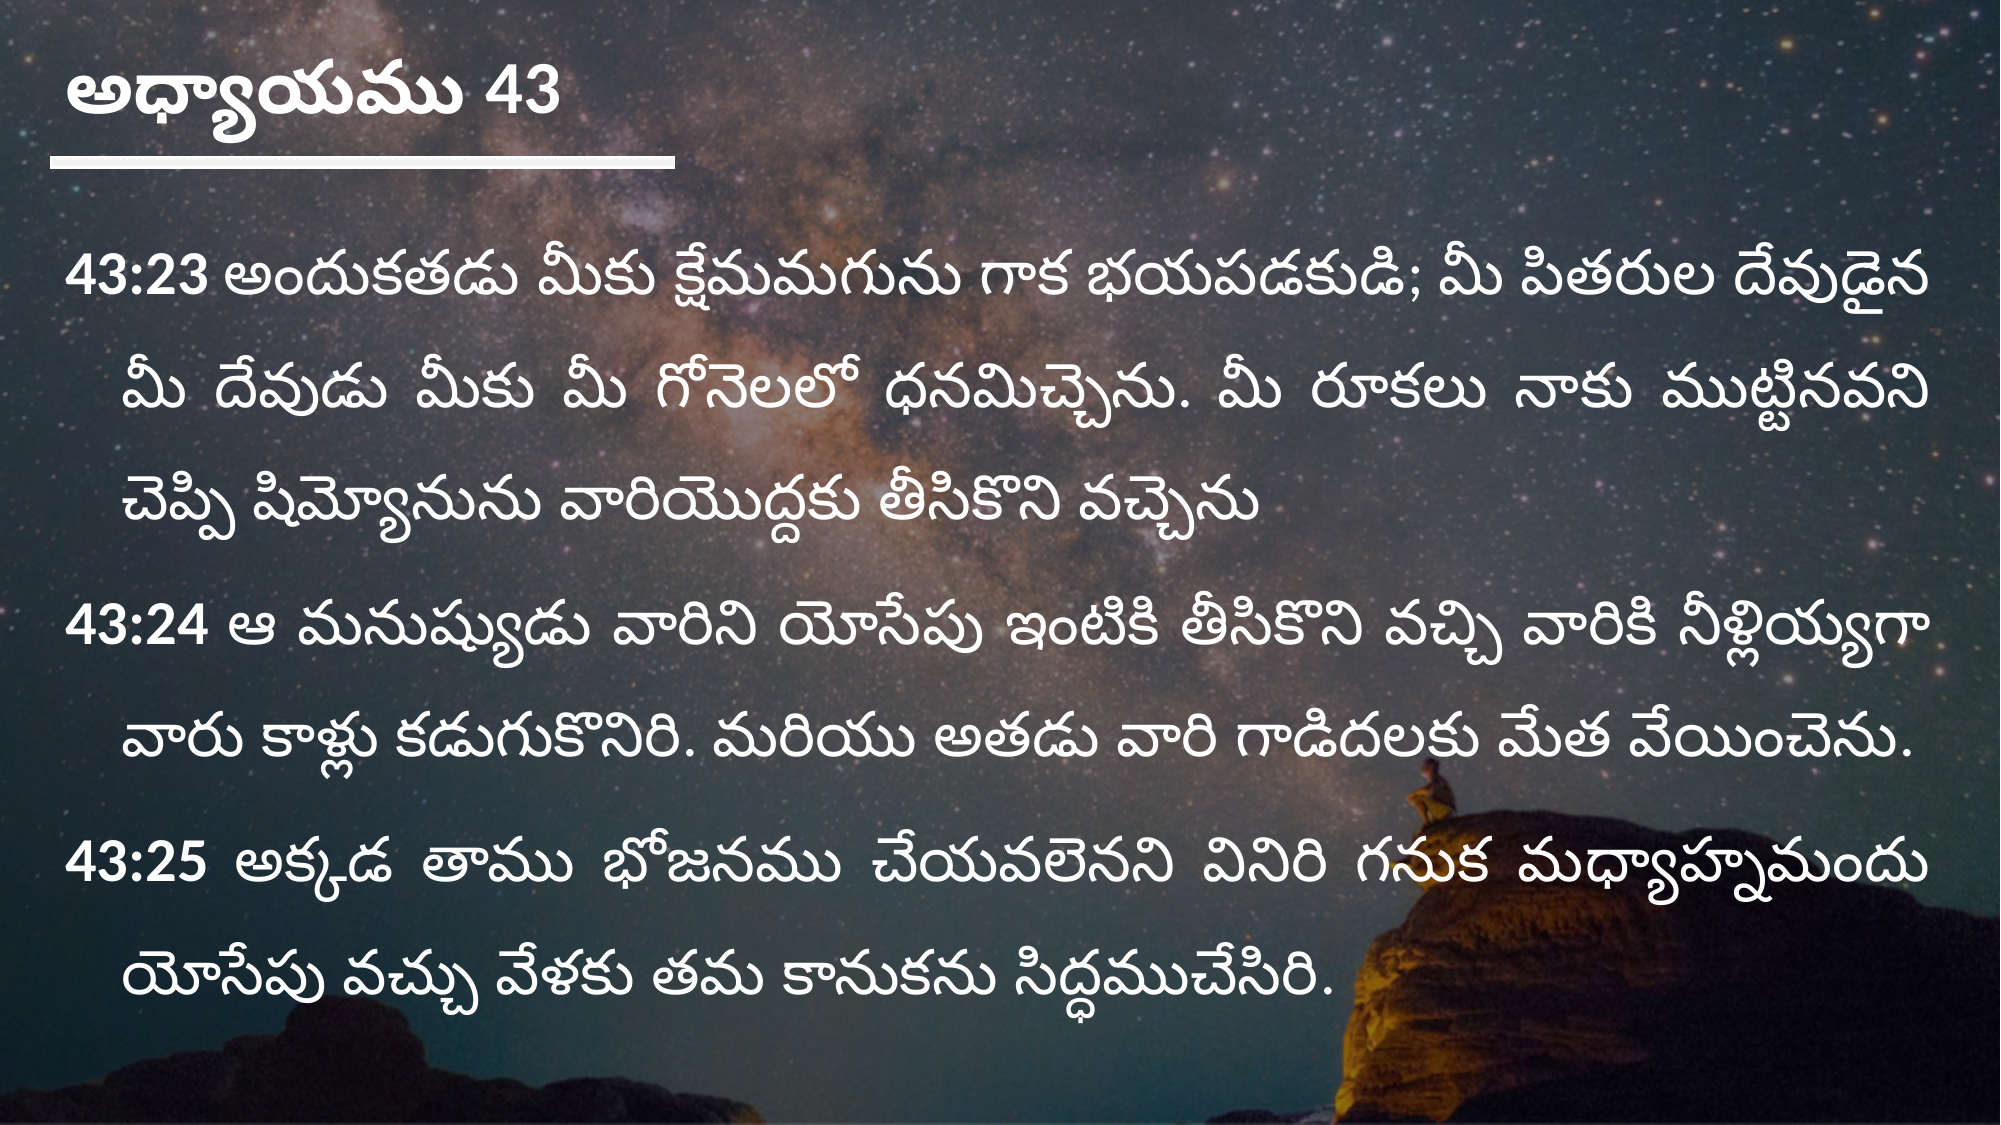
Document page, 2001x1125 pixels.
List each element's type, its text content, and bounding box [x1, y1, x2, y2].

title అధ్యాయము 43 [50, 0, 1925, 167]
list 43:23 అందుకతడు మీకు క్షేమమగును గాక భయపడకుడి; మీ పితరుల దేవుడైన మీ దేవుడు మీకు మీ గోనెలలో ధనమిచ్చెను. మీ రూకలు నాకు ముట్టినవని చెప్పి షిమ్యోనును వారియొద్దకు తీసికొని వచ్చెను 43:24 ఆ మనుష్యుడు వారిని యోసేపు ఇంటికి తీసికొని వచ్చి వారికి నీళ్లియ్యగా వారు కాళ్లు కడుగుకొనిరి. మరియు అతడు వారి గాడిదలకు మేత వేయించెను. 43:25 అక్కడ తాము భోజనము చేయవలెనని వినిరి గనుక మధ్యాహ్నమందు యోసేపు వచ్చు వేళకు తమ కానుకను సిద్ధముచేసిరి. [50, 187, 1946, 1063]
picture [0, 0, 2000, 1125]
